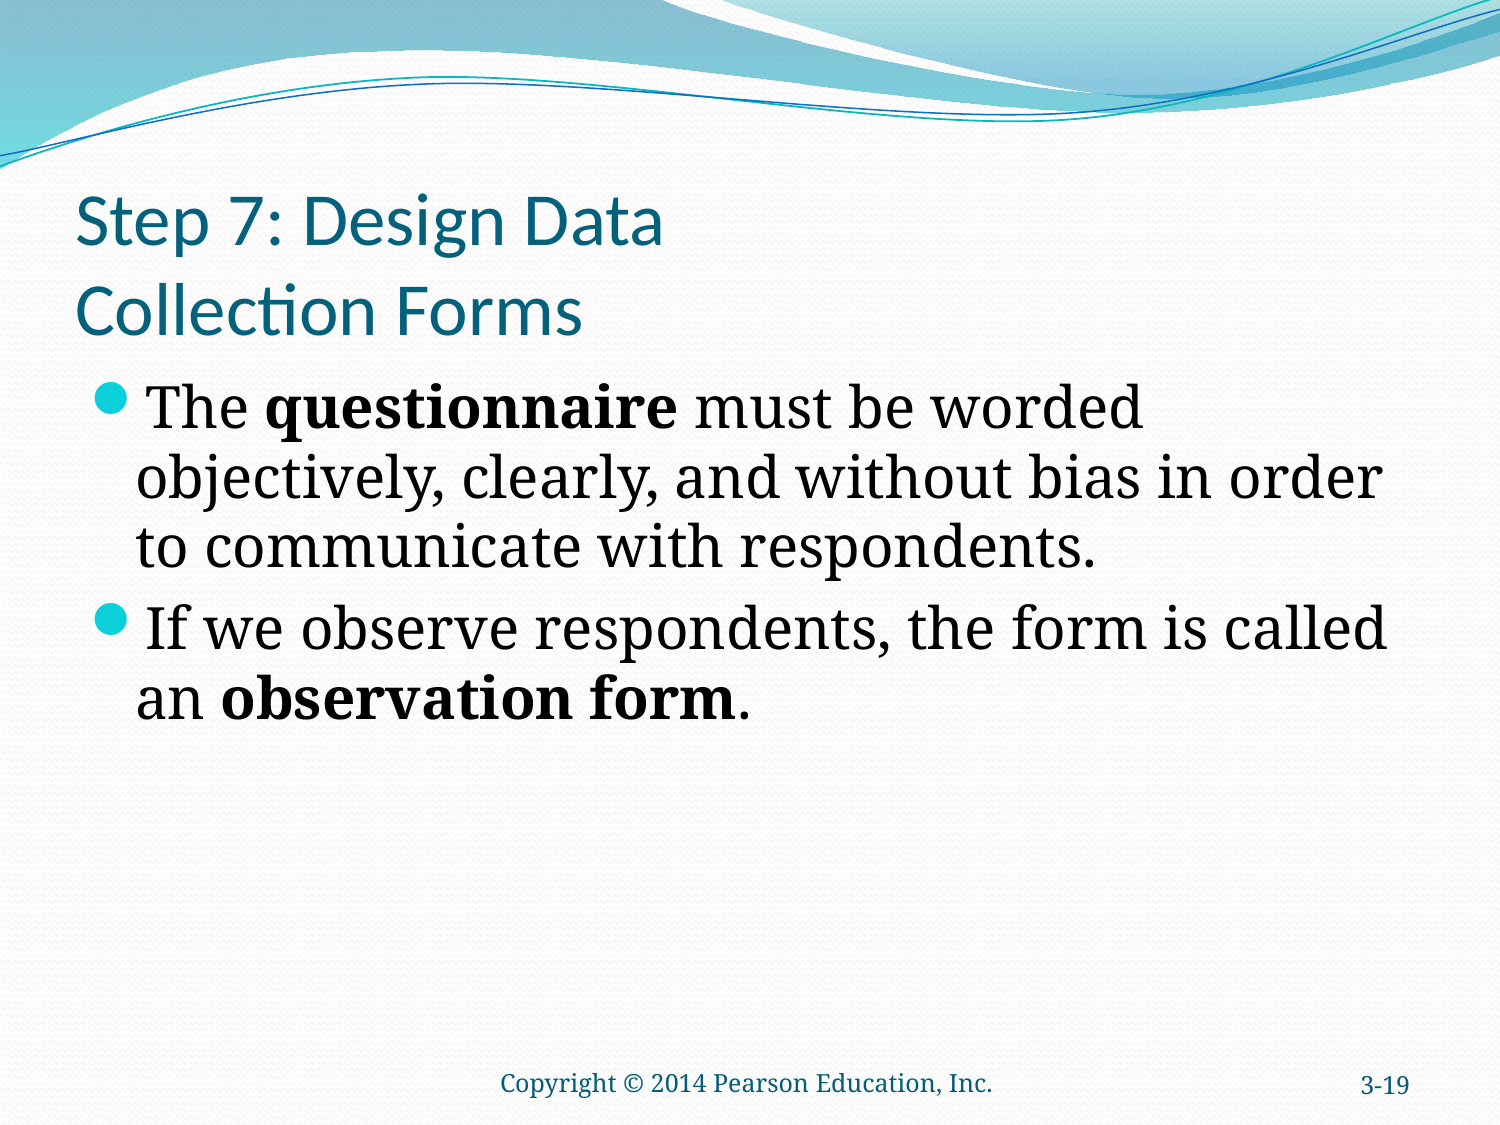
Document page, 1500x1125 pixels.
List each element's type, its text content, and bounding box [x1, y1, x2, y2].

list The questionnaire must be worded objectively, clearly, and without bias in order to communicate with respondents. If we observe respondents, the form is called an observation form. [74, 362, 1426, 1083]
title Step 7: Design Data Collection Forms [74, 162, 1426, 351]
